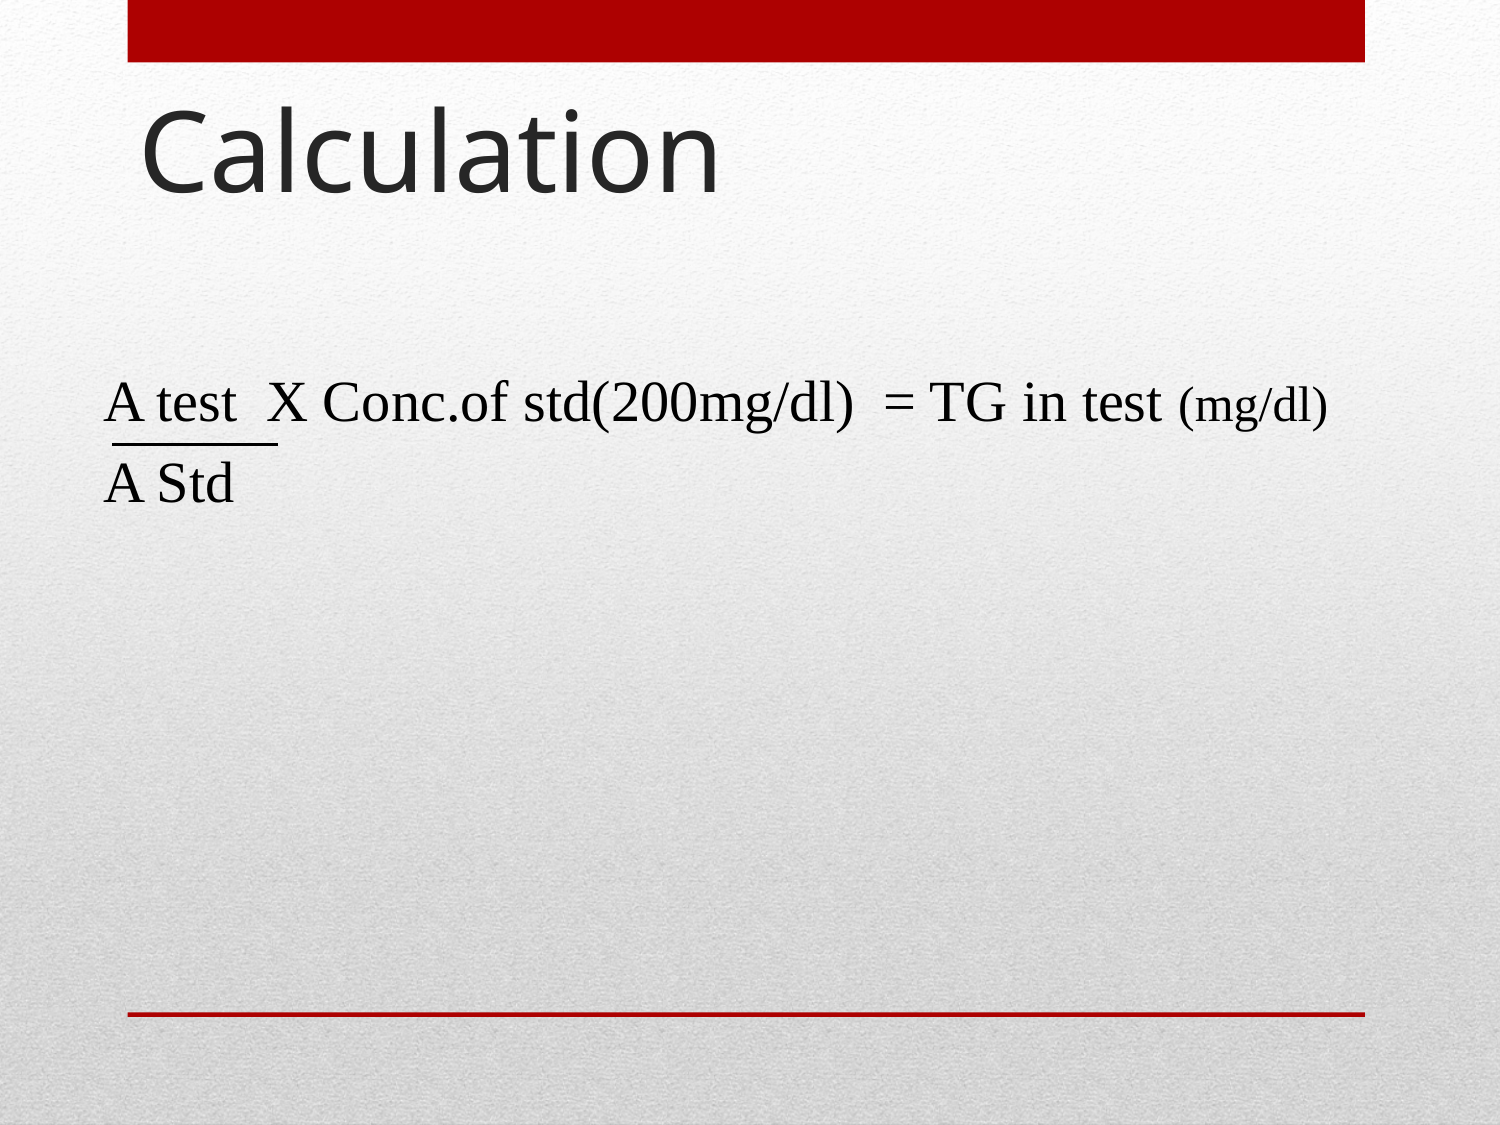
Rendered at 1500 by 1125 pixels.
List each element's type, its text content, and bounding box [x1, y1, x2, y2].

list A test X Conc.of std(200mg/dl) = TG in test (mg/dl) A Std [88, 243, 1353, 634]
title Calculation [123, 0, 1237, 223]
